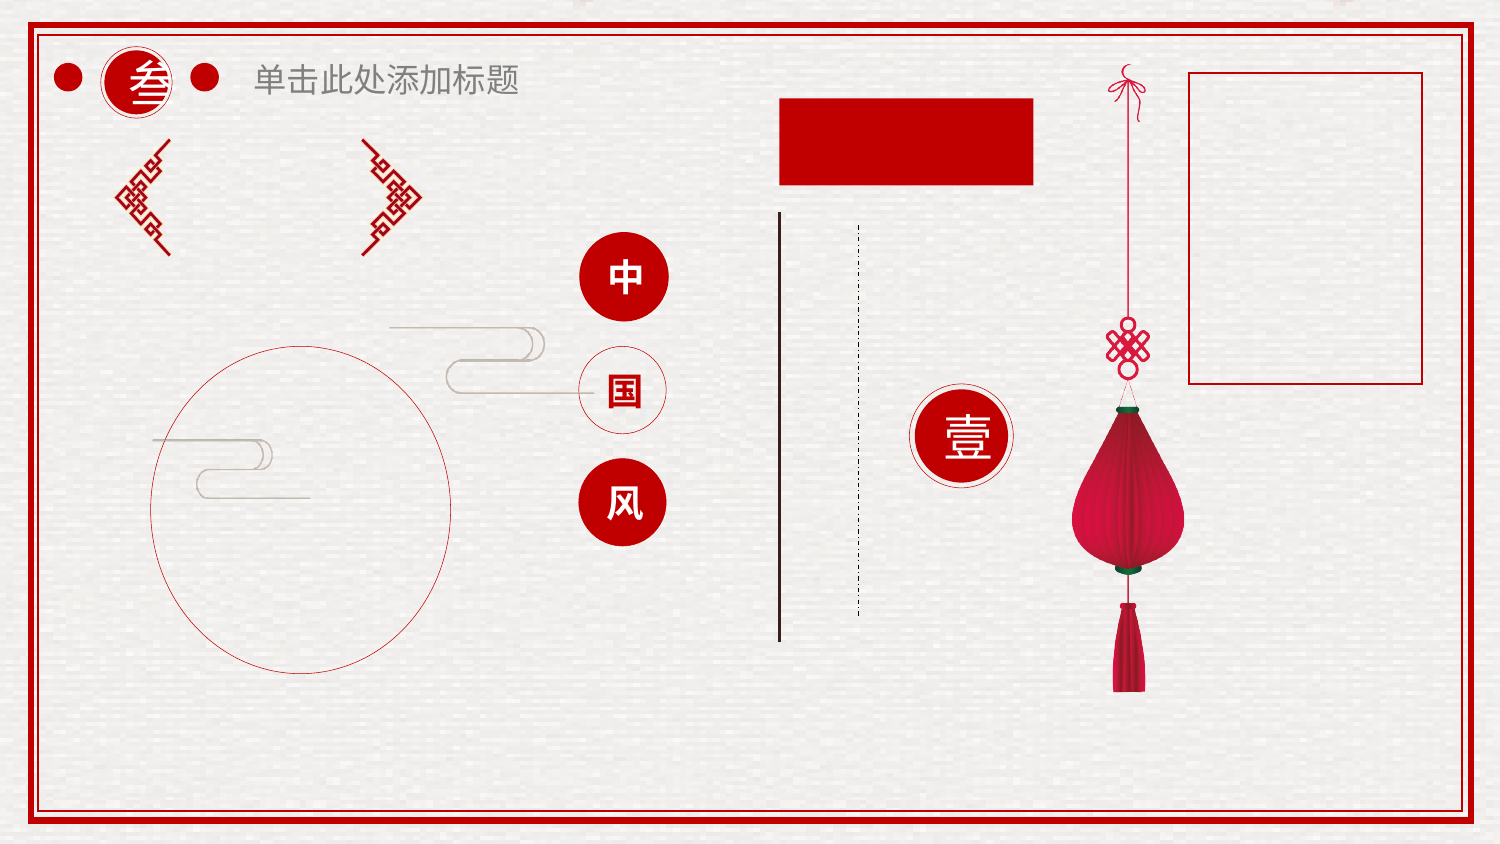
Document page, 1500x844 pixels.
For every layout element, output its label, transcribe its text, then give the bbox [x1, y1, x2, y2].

text_box 风 [595, 457, 668, 548]
text_box [1232, 72, 1423, 385]
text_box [909, 383, 1014, 488]
picture [0, 0, 1500, 844]
text_box 中 [579, 231, 669, 322]
text_box 国 [595, 345, 668, 435]
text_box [132, 309, 595, 674]
text_box [778, 97, 1024, 187]
